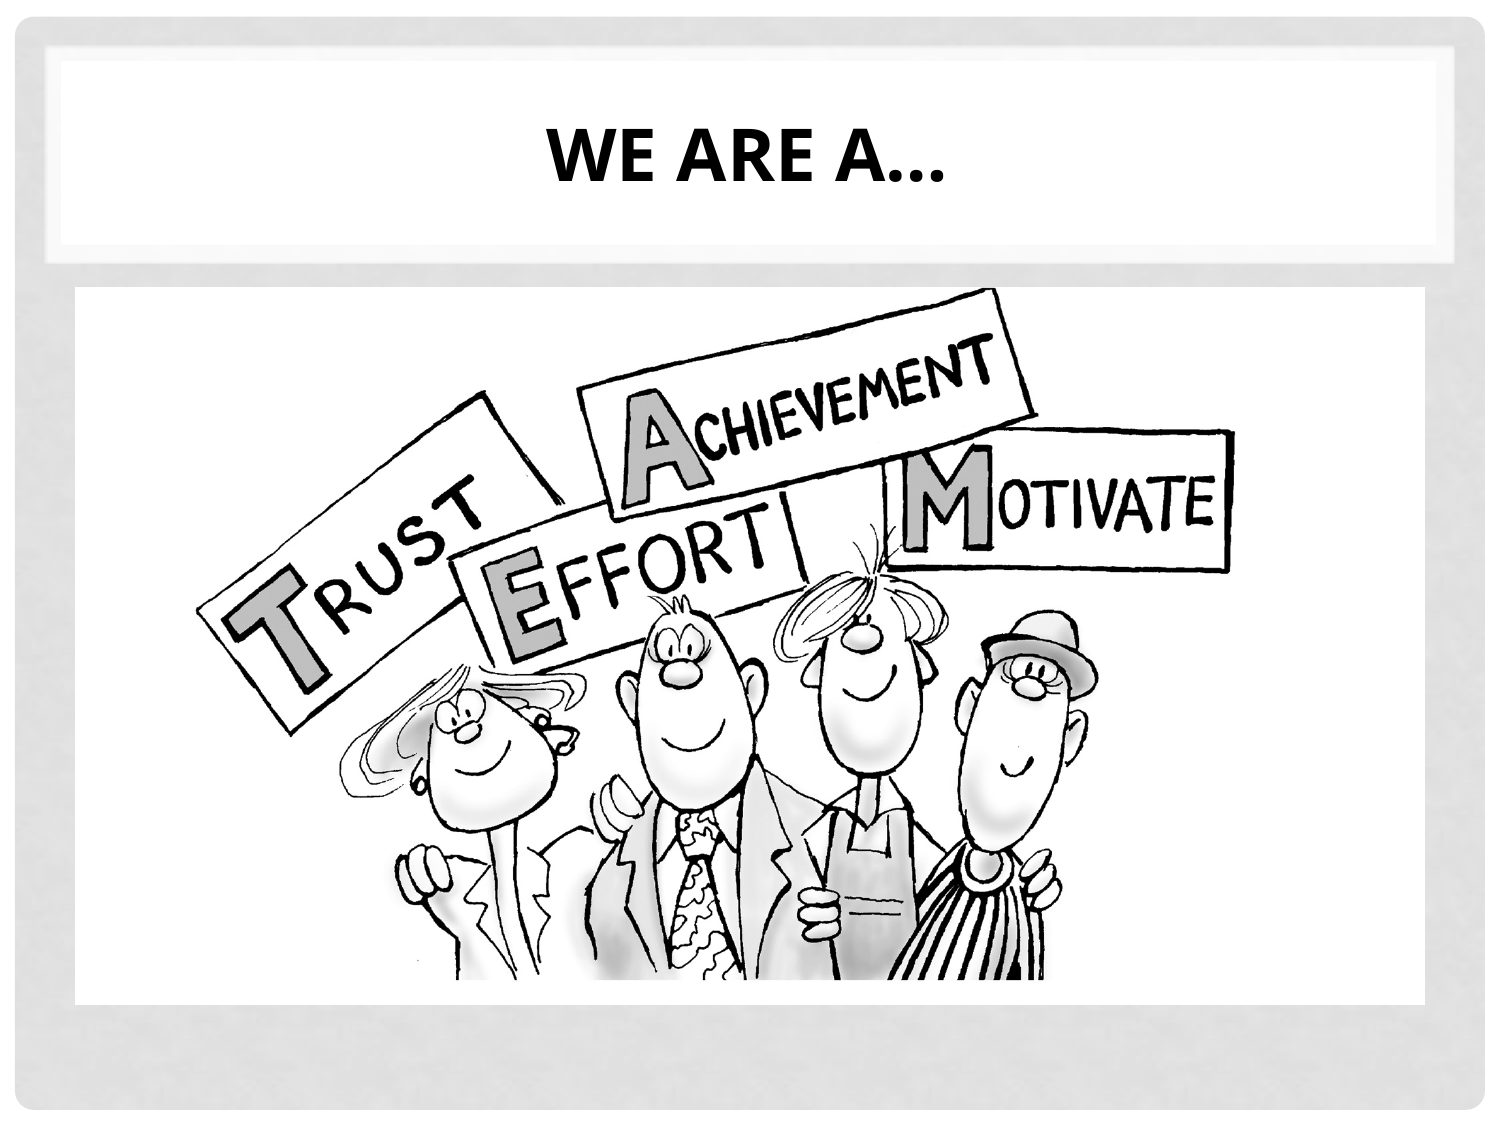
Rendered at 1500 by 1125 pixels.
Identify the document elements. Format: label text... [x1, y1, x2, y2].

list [74, 287, 1426, 1006]
title We are a… [69, 66, 1425, 238]
